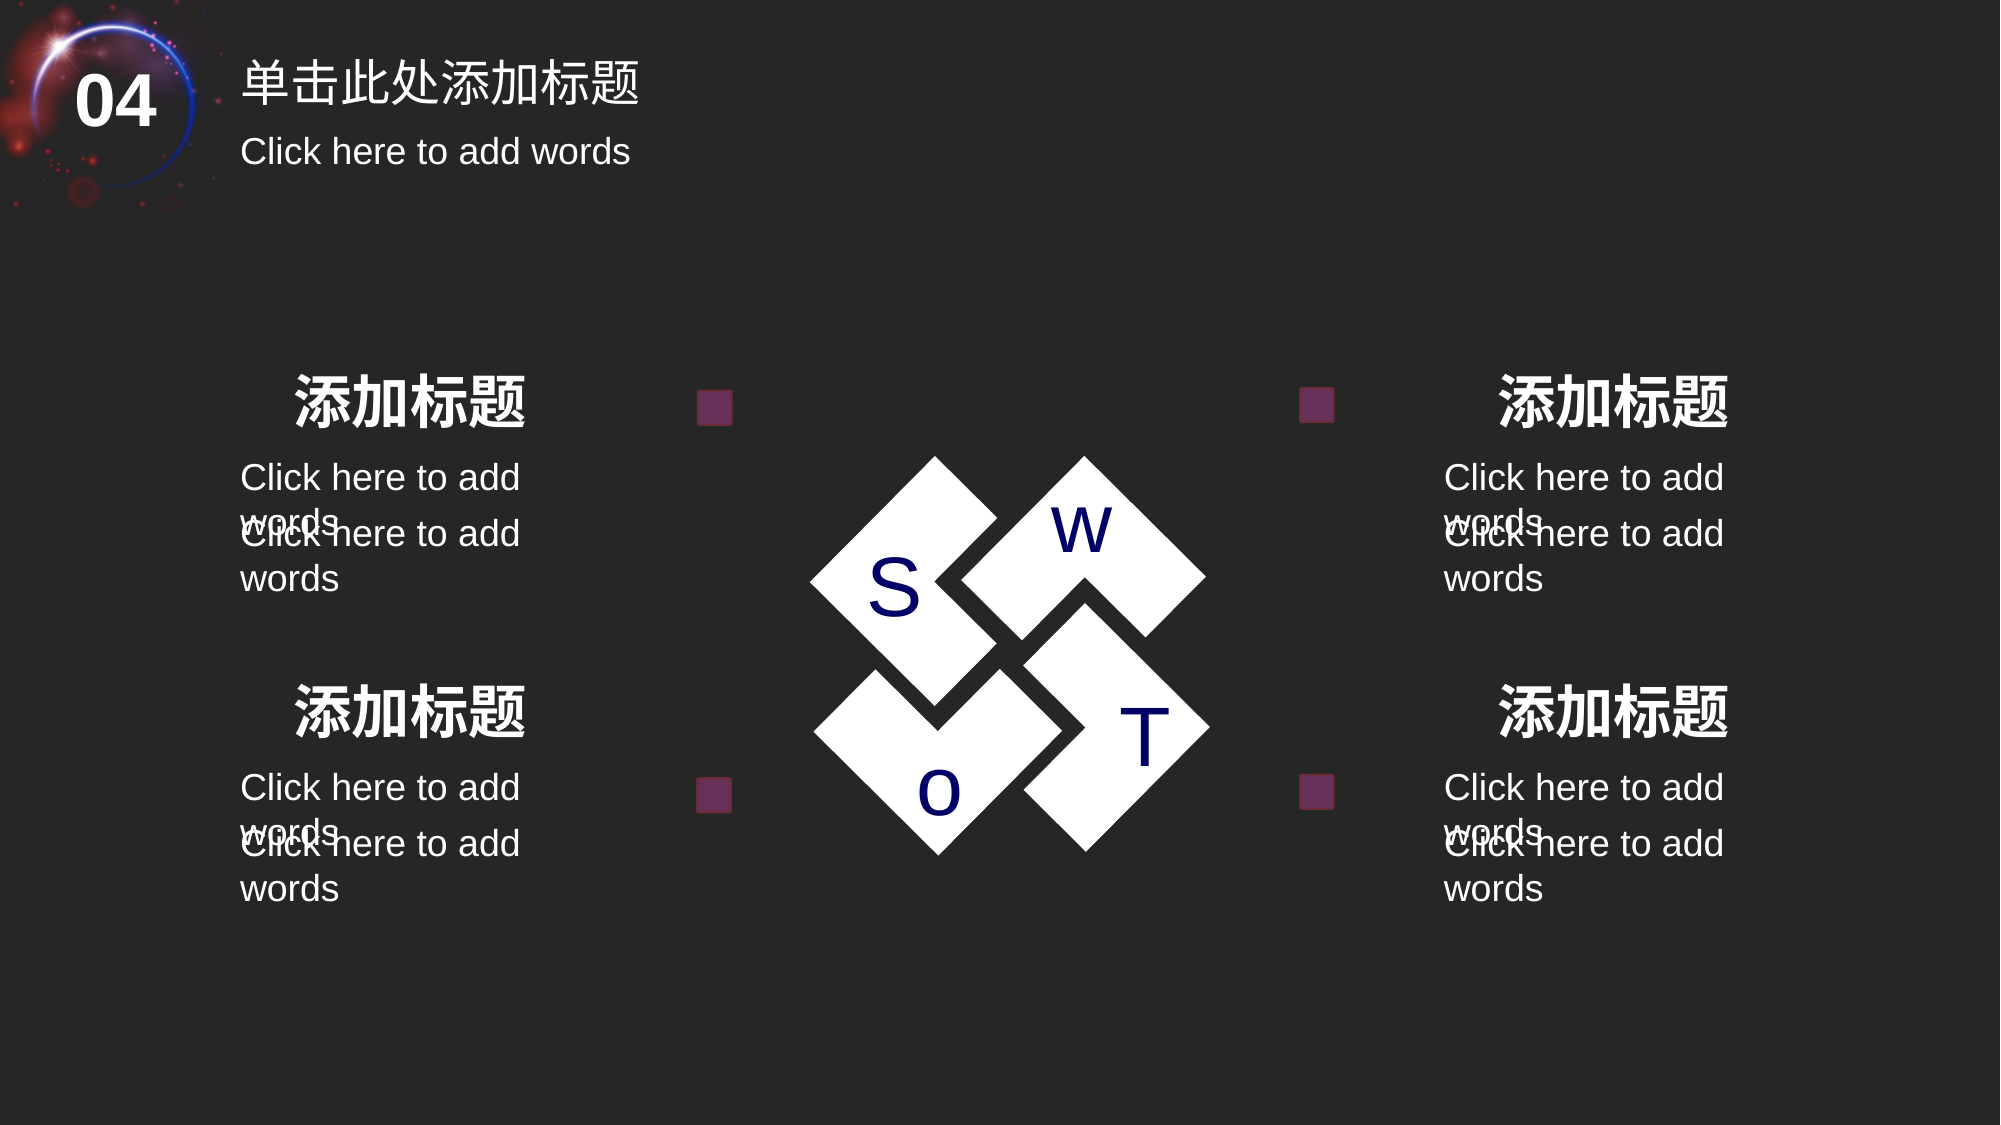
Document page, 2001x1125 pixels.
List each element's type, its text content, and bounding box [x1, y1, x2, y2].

text_box Click here to add words [1428, 445, 1841, 501]
text_box 添加标题 [1482, 357, 1926, 443]
text_box [1299, 387, 1335, 424]
text_box Click here to add words [225, 755, 638, 811]
text_box 单击此处添加标题 [226, 43, 725, 119]
text_box [696, 777, 732, 814]
text_box [722, 389, 733, 426]
text_box 添加标题 [278, 357, 722, 443]
text_box Click here to add words [225, 811, 638, 916]
text_box Click here to add words [225, 445, 638, 501]
text_box Click here to add words [1428, 755, 1841, 811]
text_box 添加标题 [1482, 667, 1926, 753]
text_box Click here to add words [1428, 811, 1841, 916]
picture [0, 0, 226, 213]
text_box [816, 461, 1203, 848]
text_box [1299, 773, 1335, 810]
text_box Click here to add words [225, 501, 638, 606]
text_box 添加标题 [278, 667, 722, 753]
text_box Click here to add words [226, 119, 821, 180]
text_box Click here to add words [1428, 501, 1841, 606]
